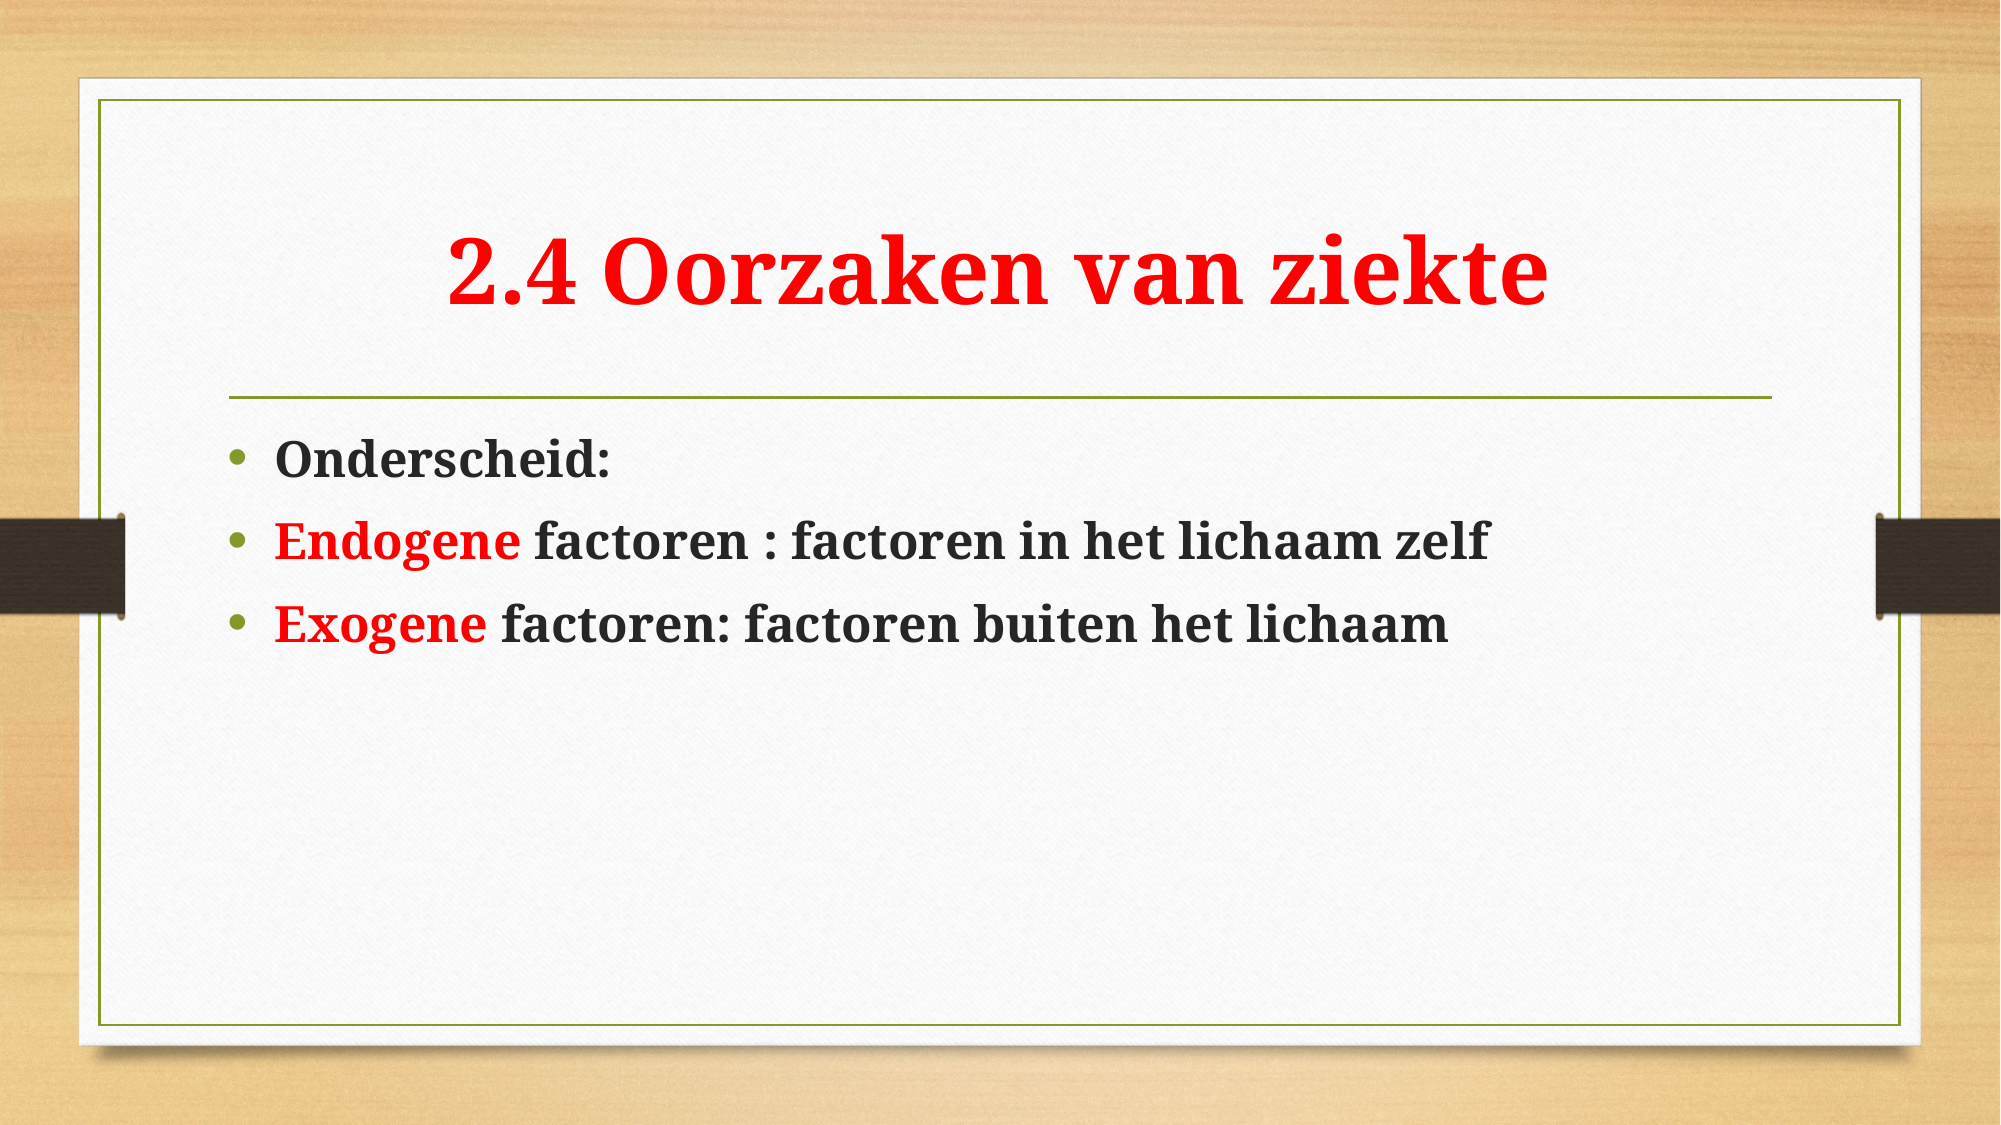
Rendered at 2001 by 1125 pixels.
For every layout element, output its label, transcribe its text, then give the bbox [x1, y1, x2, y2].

title 2.4 Oorzaken van ziekte [212, 161, 1788, 375]
picture [0, 0, 2001, 1125]
list Onderscheid: Endogene factoren : factoren in het lichaam zelf Exogene factoren: factoren buiten het lichaam [212, 419, 1788, 964]
